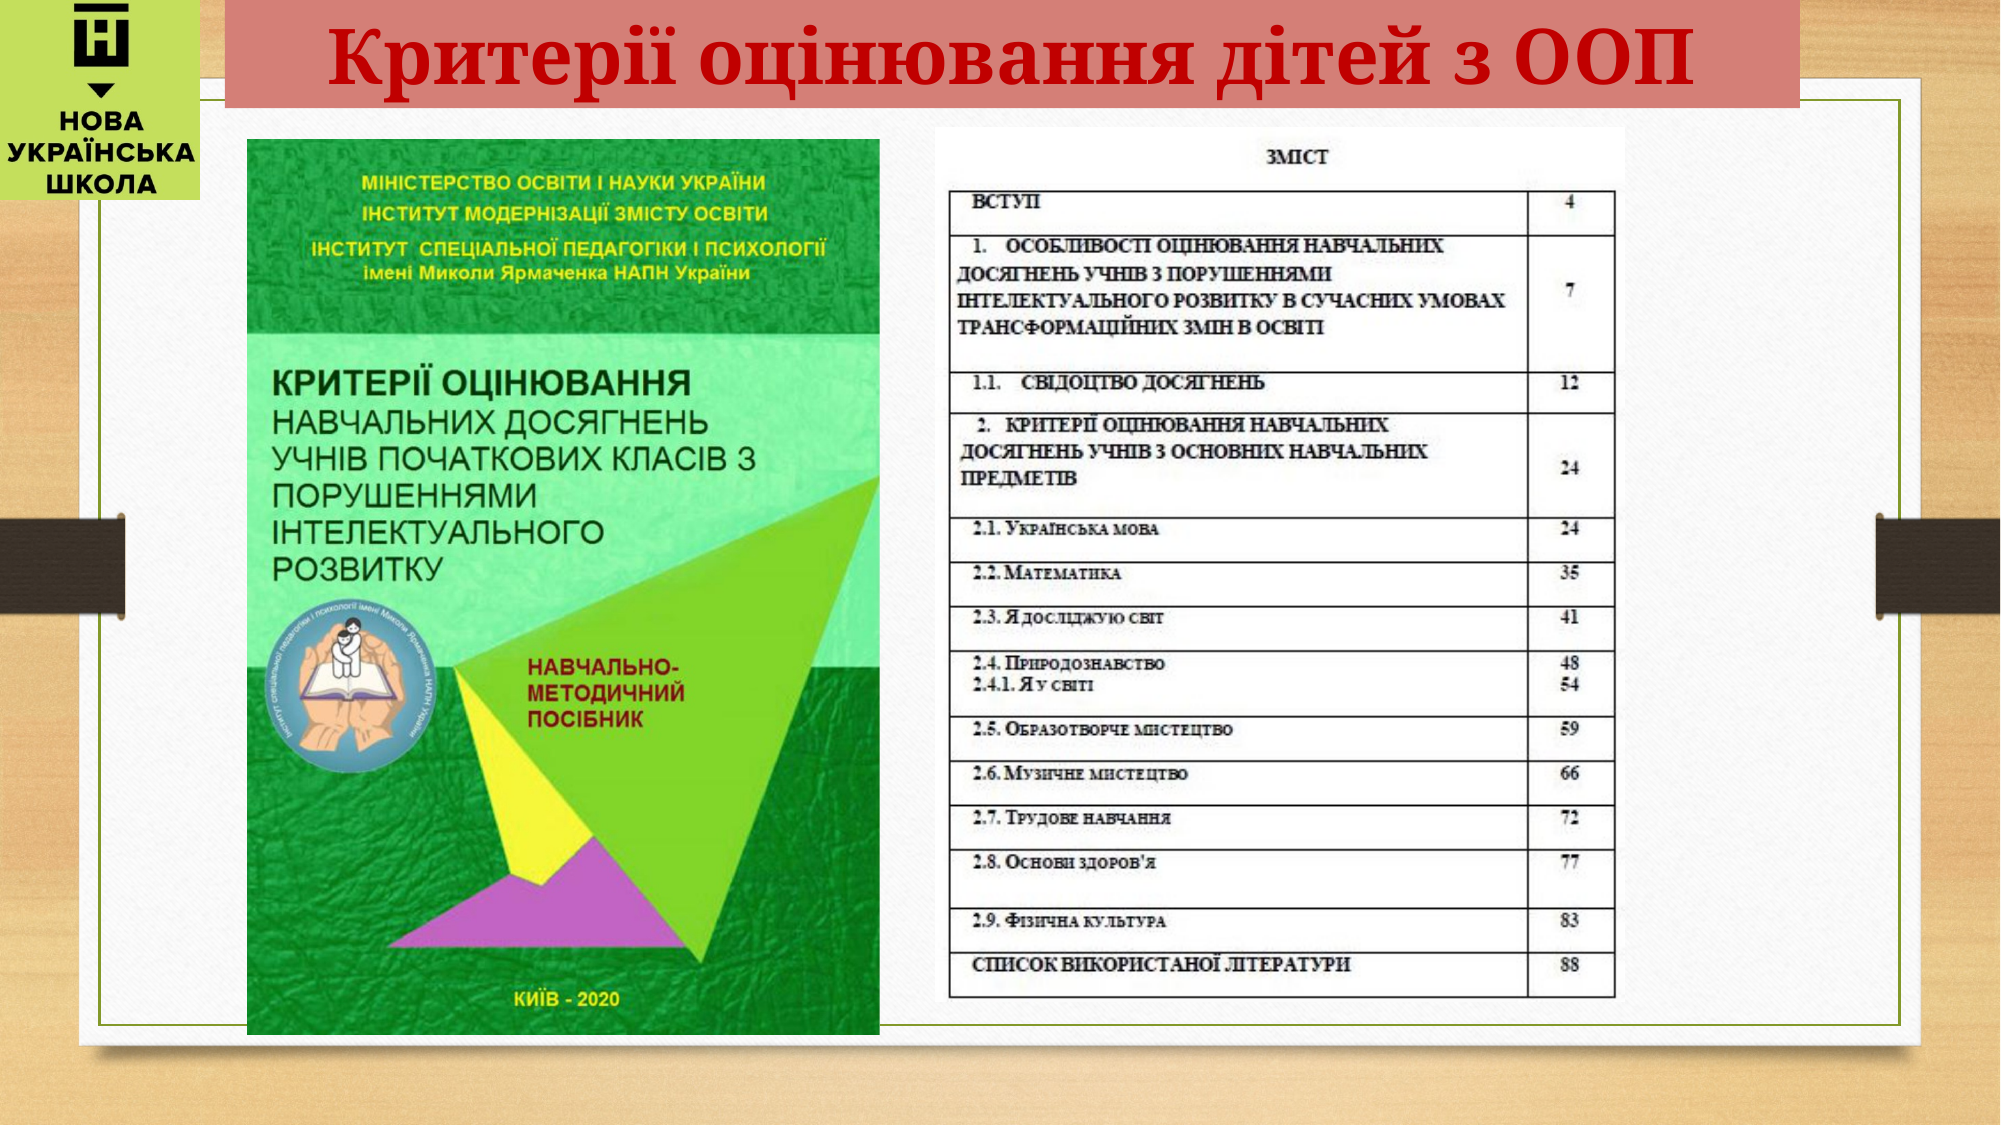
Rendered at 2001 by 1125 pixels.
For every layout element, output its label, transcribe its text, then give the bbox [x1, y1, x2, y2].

text_box Критерії оцінювання дітей з ООП [224, 0, 1800, 109]
picture [0, 0, 2001, 1125]
